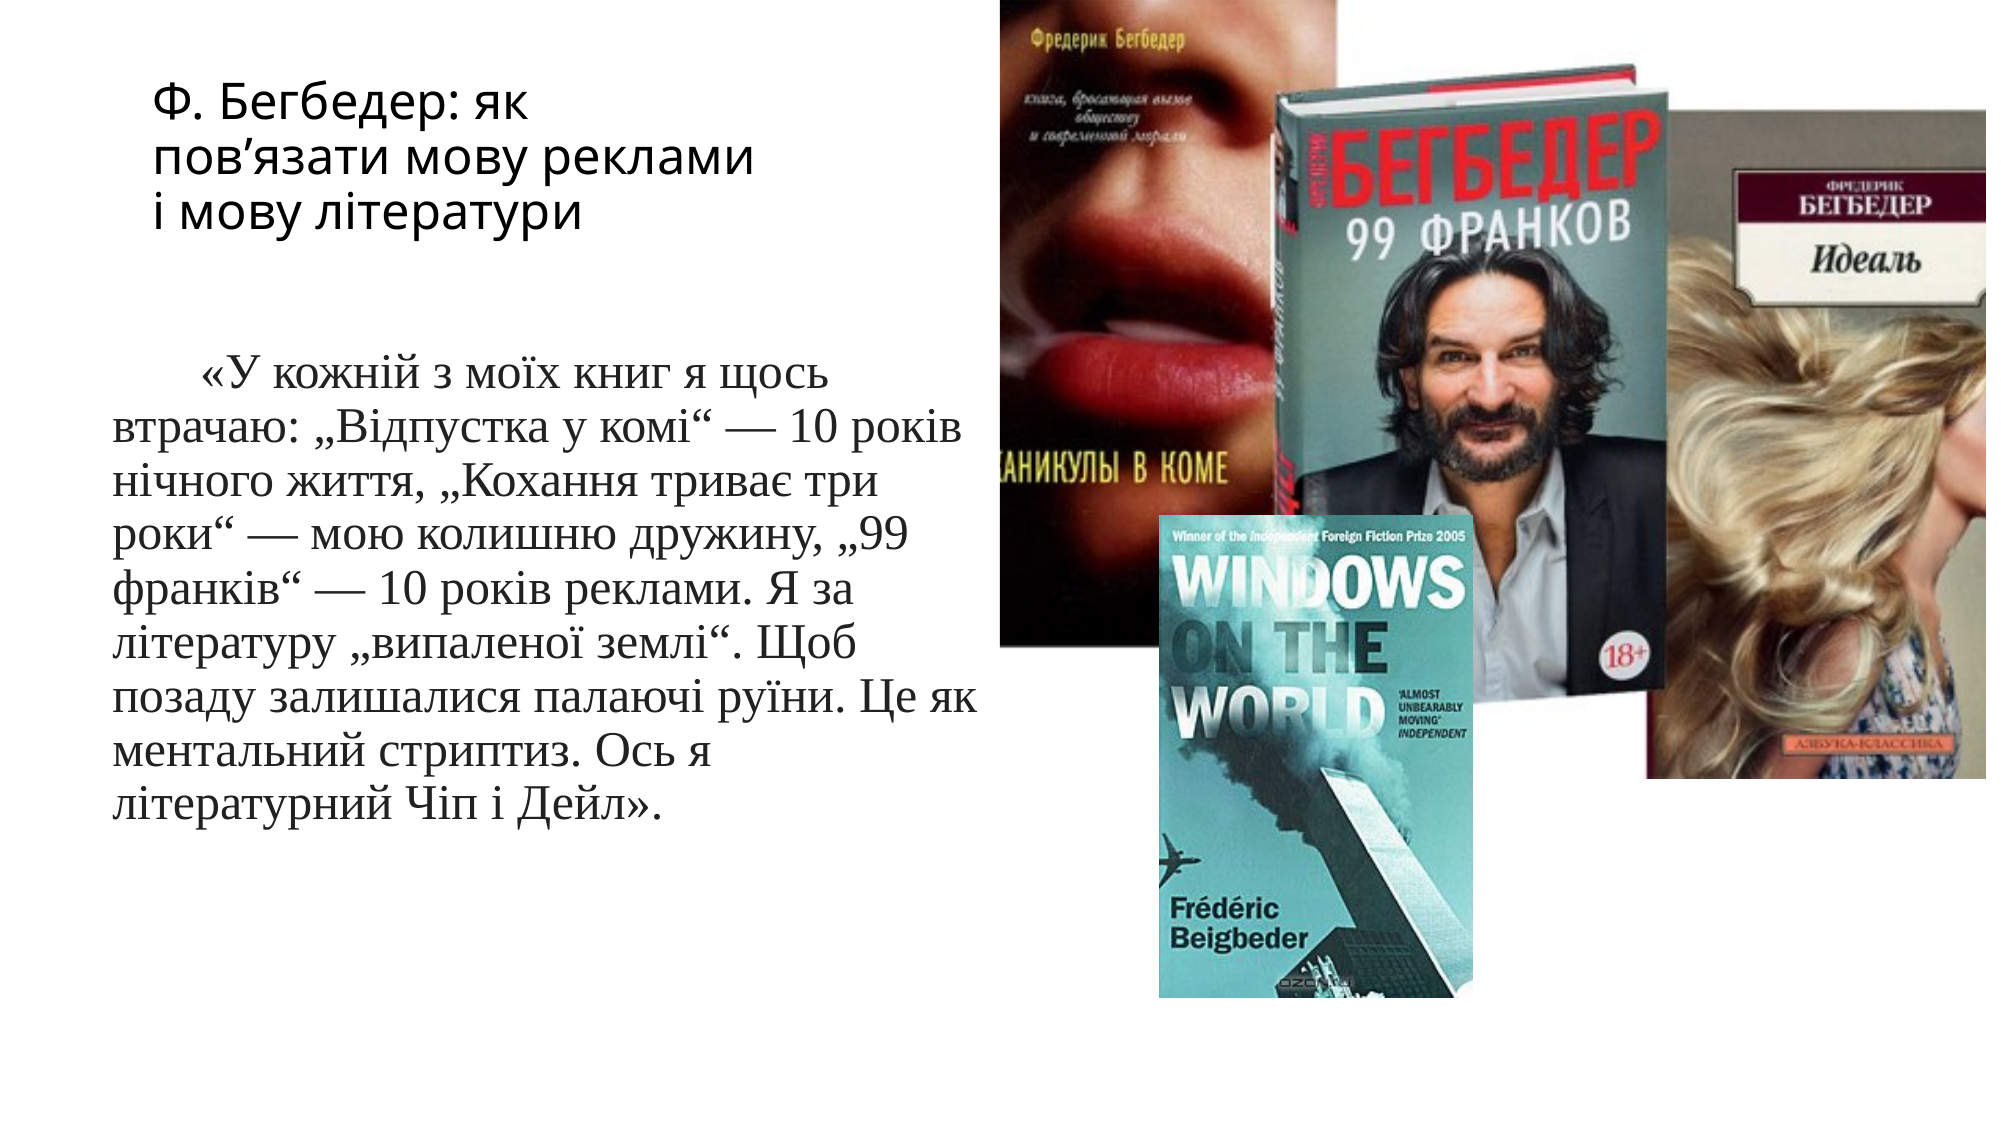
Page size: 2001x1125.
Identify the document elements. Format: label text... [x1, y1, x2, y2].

list «У кожній з моїх книг я щось втрачаю: „Відпустка у комі“ — 10 років нічного життя, „Кохання триває три роки“ — мою колишню дружину, „99 франків“ — 10 років реклами. Я за літературу „випаленої землі“. Щоб позаду залишалися палаючі руїни. Це як ментальний стриптиз. Ось я літературний Чіп і Дейл». [97, 337, 1000, 963]
title Ф. Бегбедер: як пов’язати мову реклами і мову літератури [137, 20, 783, 248]
picture [999, 0, 1986, 998]
